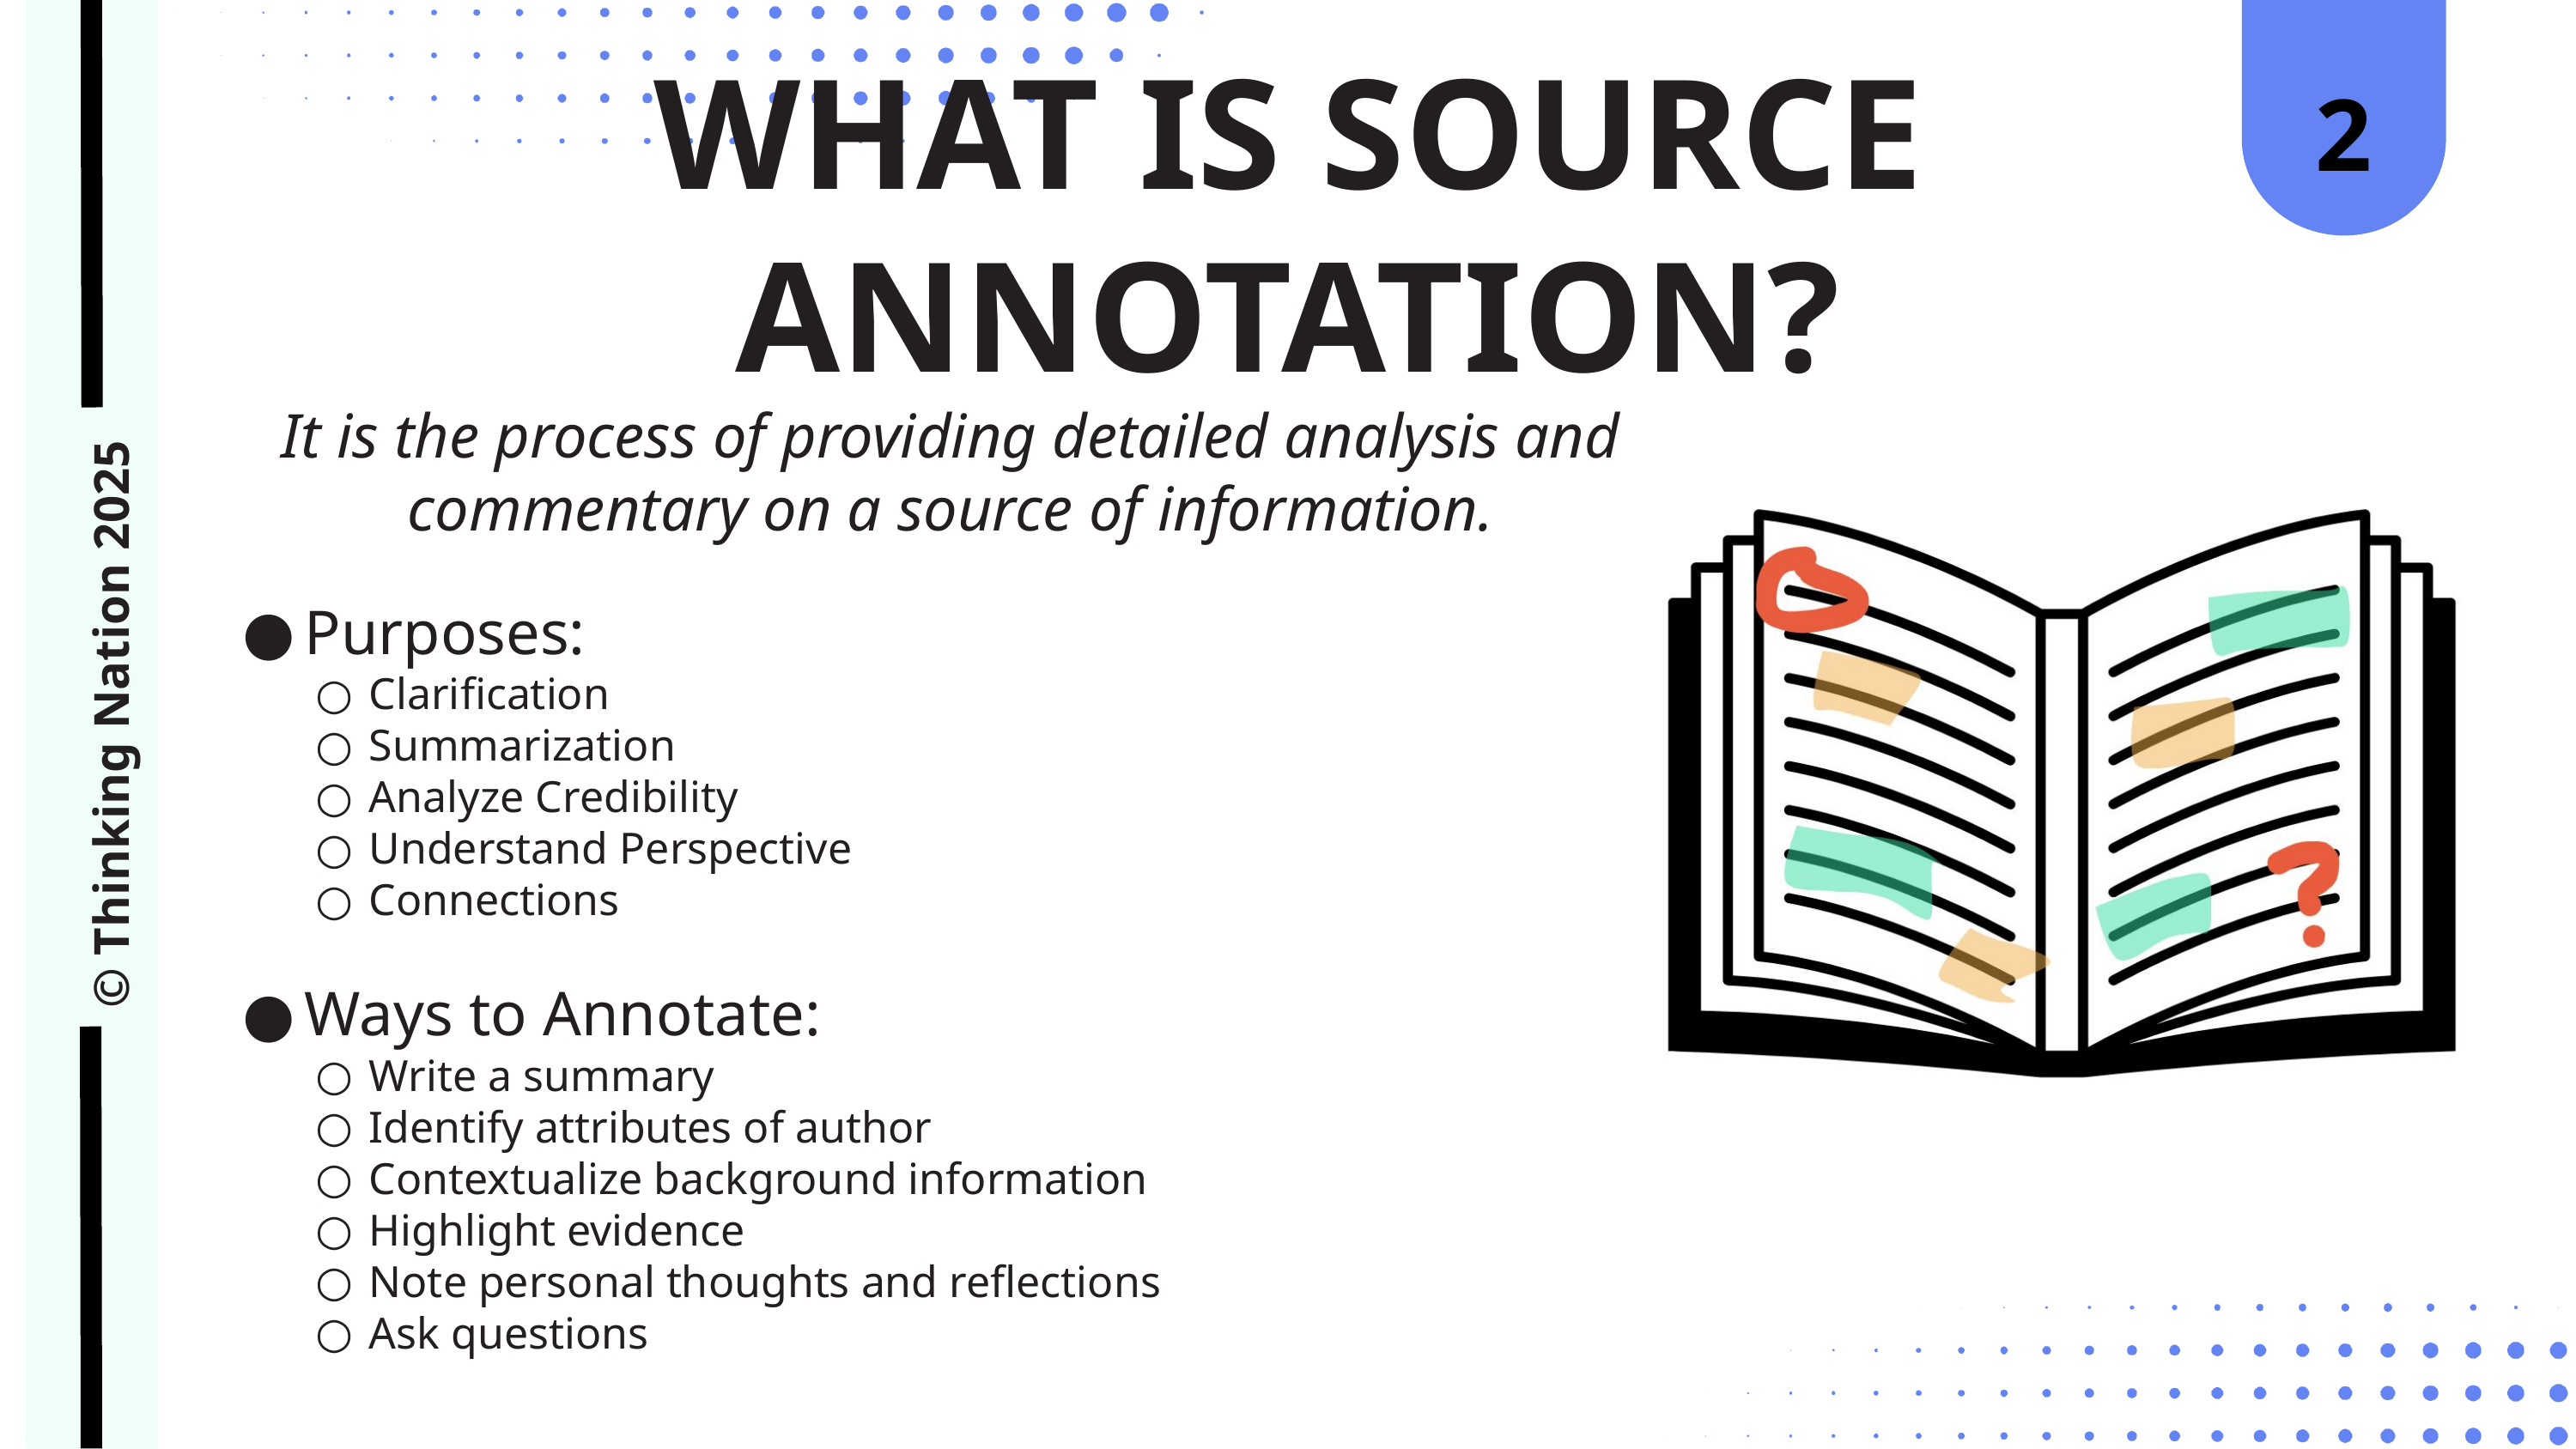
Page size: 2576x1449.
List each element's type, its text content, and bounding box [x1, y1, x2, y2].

picture [1608, 471, 2532, 1142]
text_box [26, 0, 159, 1449]
text_box [1662, 1303, 2576, 1449]
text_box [2233, 0, 2455, 236]
text_box It is the process of providing detailed analysis and commentary on a source of information. Purposes: Clarification Summarization Analyze Credibility Understand Perspective Connections Ways to Annotate: Write a summary Identify attributes of author Contextualize background information Highlight evidence Note personal thoughts and reflections Ask questions [240, 397, 1663, 1358]
text_box [178, 0, 1209, 144]
text_box WHAT IS SOURCE ANNOTATION? [359, 37, 2216, 403]
